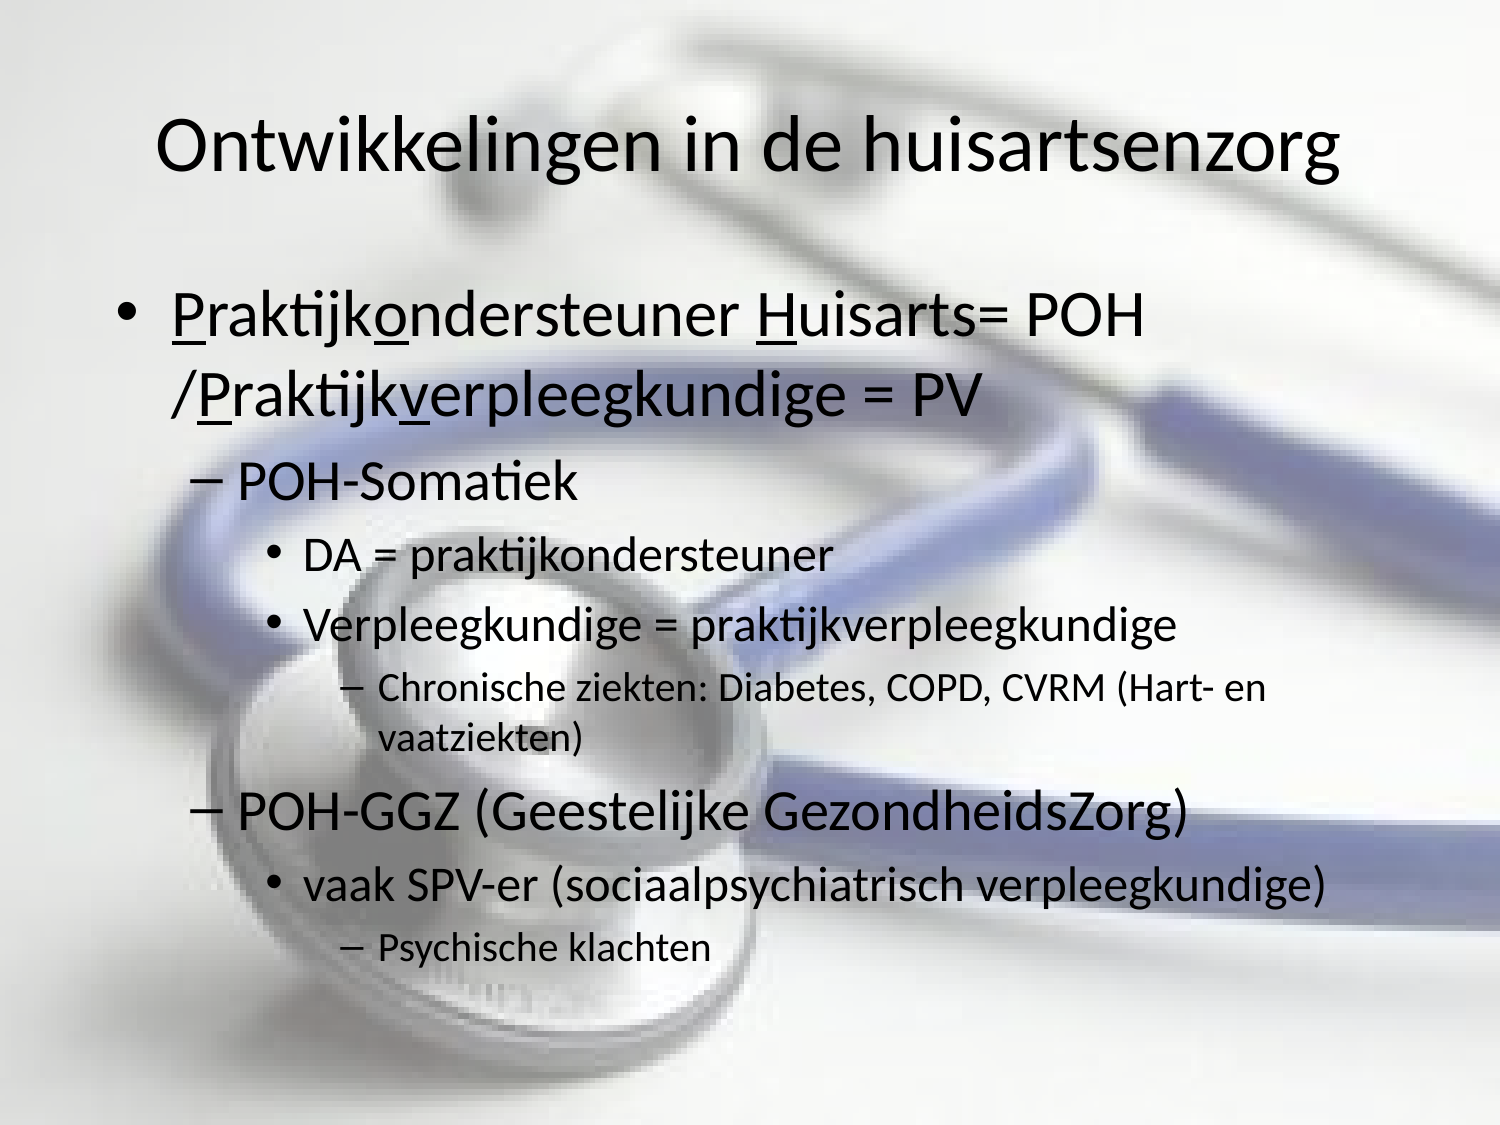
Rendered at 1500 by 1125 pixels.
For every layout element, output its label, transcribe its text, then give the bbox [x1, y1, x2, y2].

list Praktijkondersteuner Huisarts= POH /Praktijkverpleegkundige = PV POH-Somatiek DA = praktijkondersteuner Verpleegkundige = praktijkverpleegkundige Chronische ziekten: Diabetes, COPD, CVRM (Hart- en vaatziekten) POH-GGZ (Geestelijke GezondheidsZorg) vaak SPV-er (sociaalpsychiatrisch verpleegkundige) Psychische klachten [100, 262, 1459, 1005]
title Ontwikkelingen in de huisartsenzorg [75, 45, 1425, 233]
